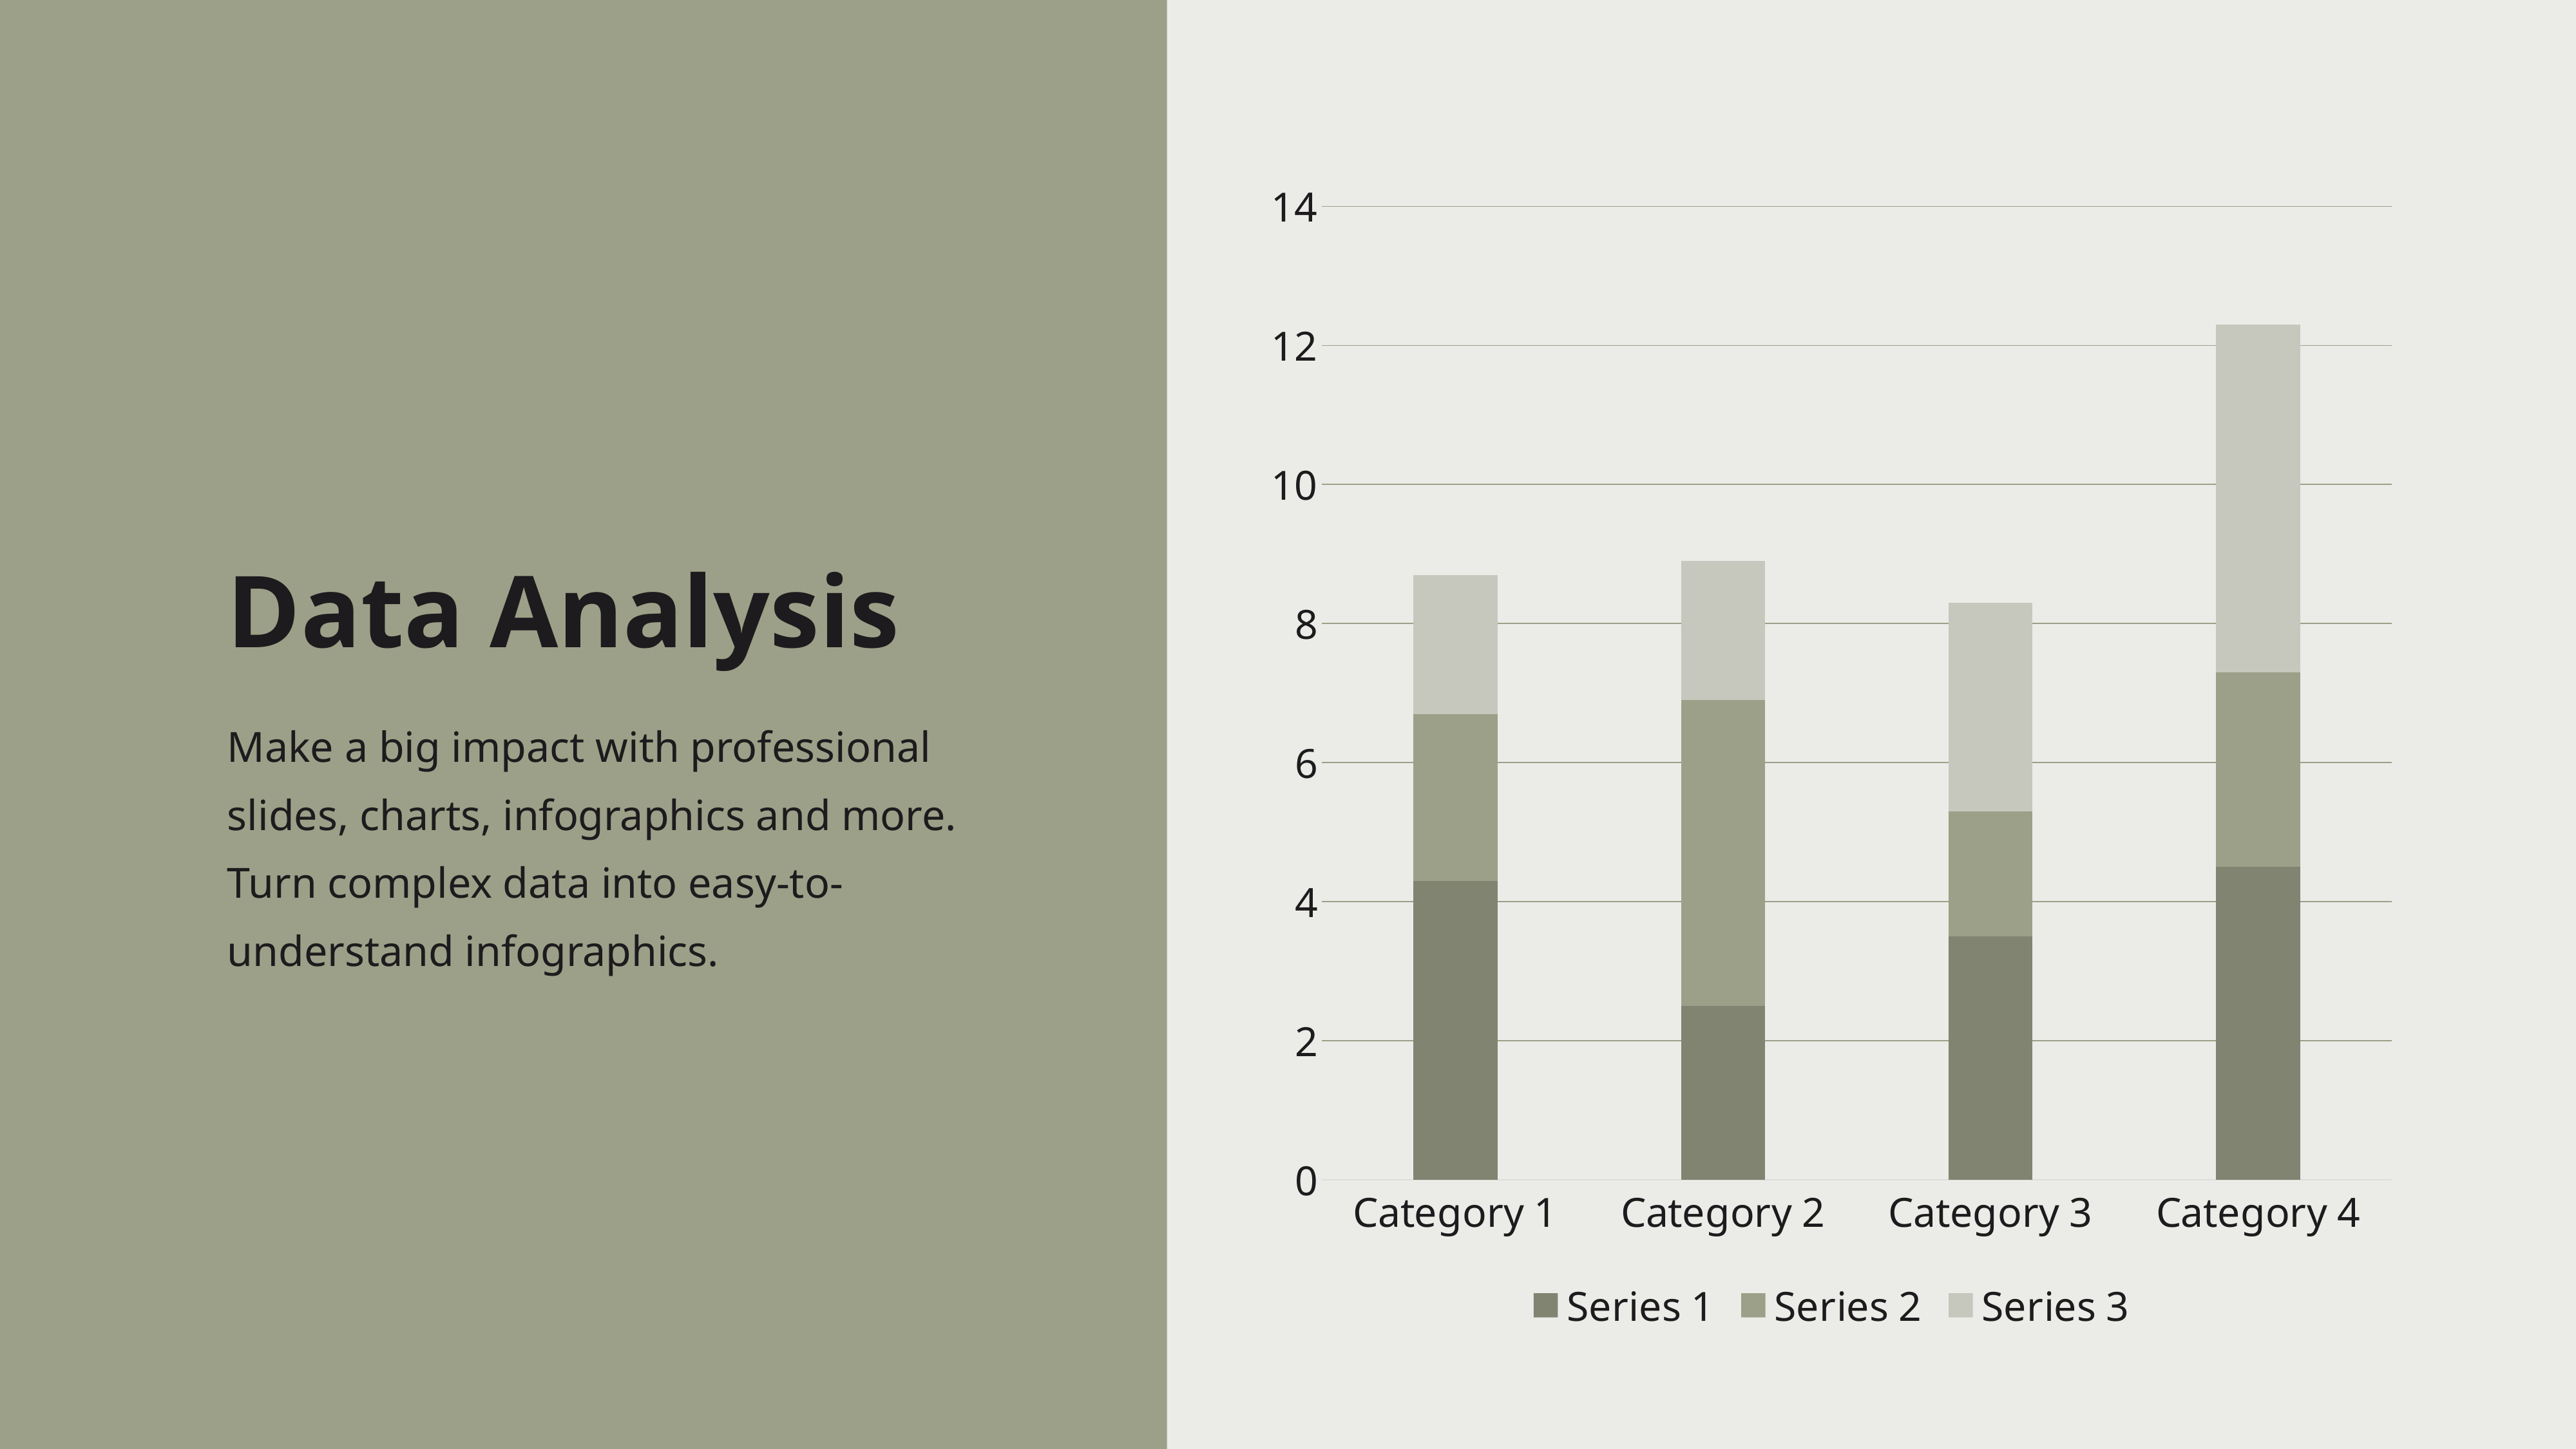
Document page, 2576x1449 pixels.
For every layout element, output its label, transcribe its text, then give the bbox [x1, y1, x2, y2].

text_box Data Analysis [218, 531, 1016, 672]
text_box Make a big impact with professional slides, charts, infographics and more. Turn complex data into easy-to-understand infographics. [218, 698, 1016, 980]
chart [1248, 155, 2416, 1341]
text_box [0, 0, 1168, 1449]
